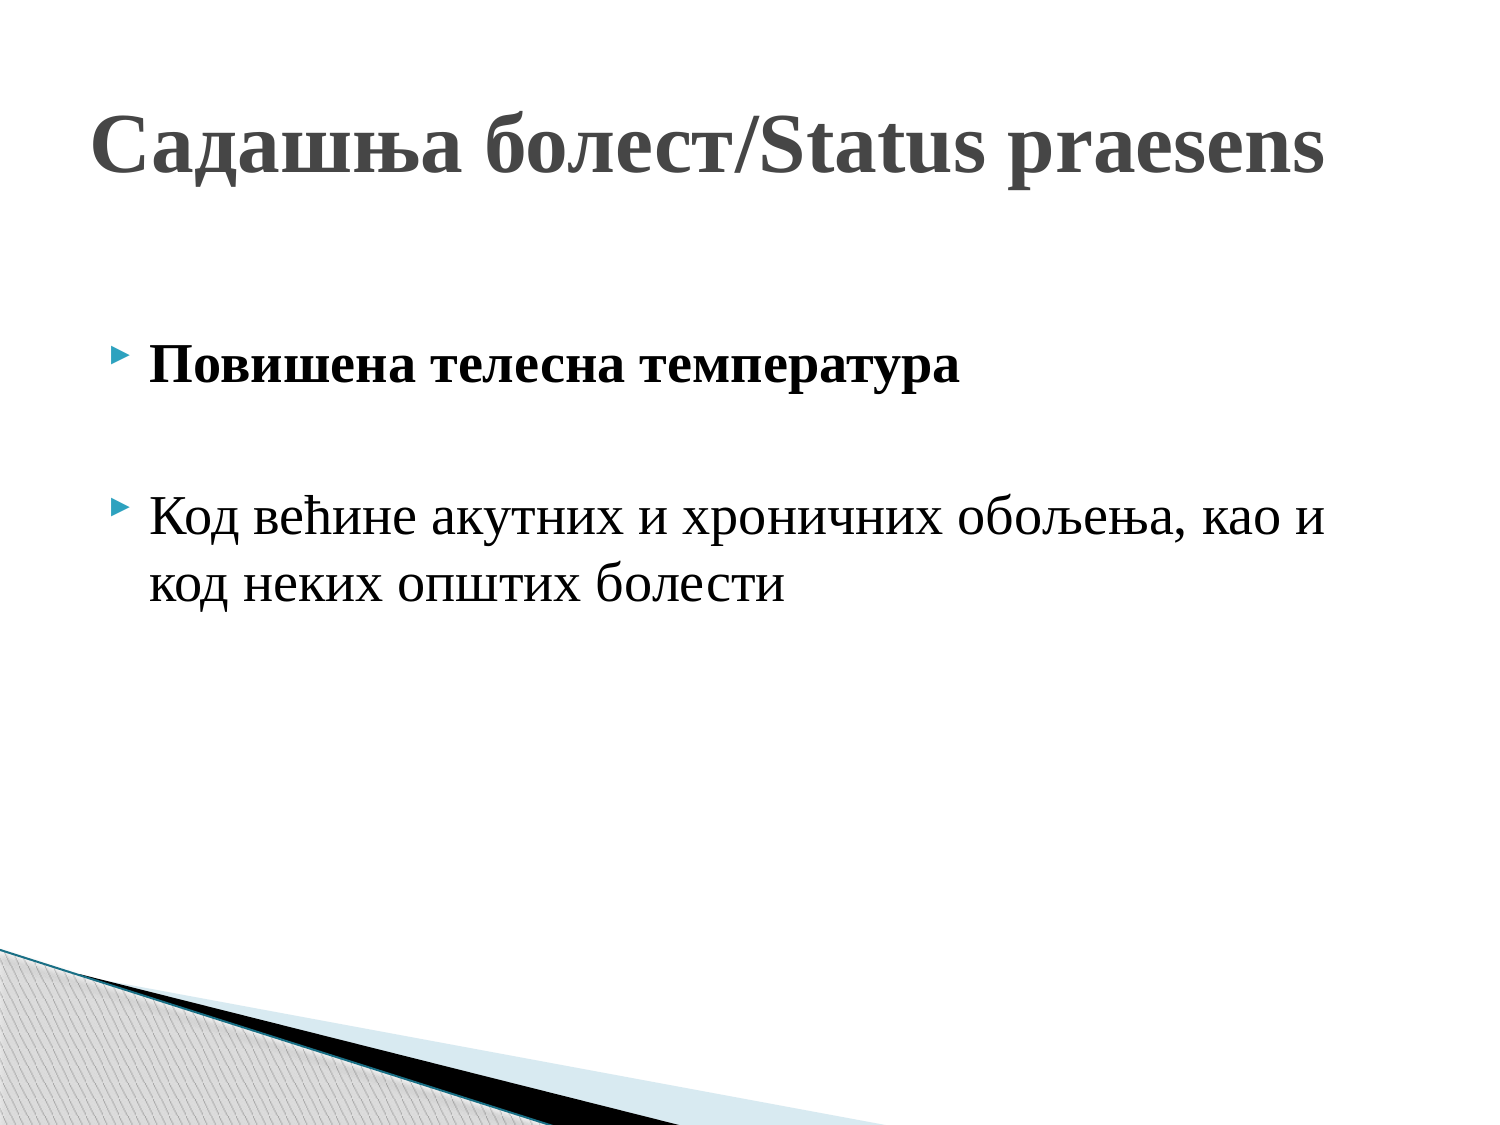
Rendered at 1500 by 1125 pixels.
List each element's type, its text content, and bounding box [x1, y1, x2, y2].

title Садашња болест/Status praesens [75, 45, 1425, 233]
list Повишена телесна температура Код већине акутних и хроничних обољења, као и код неких општих болести [74, 242, 1426, 986]
